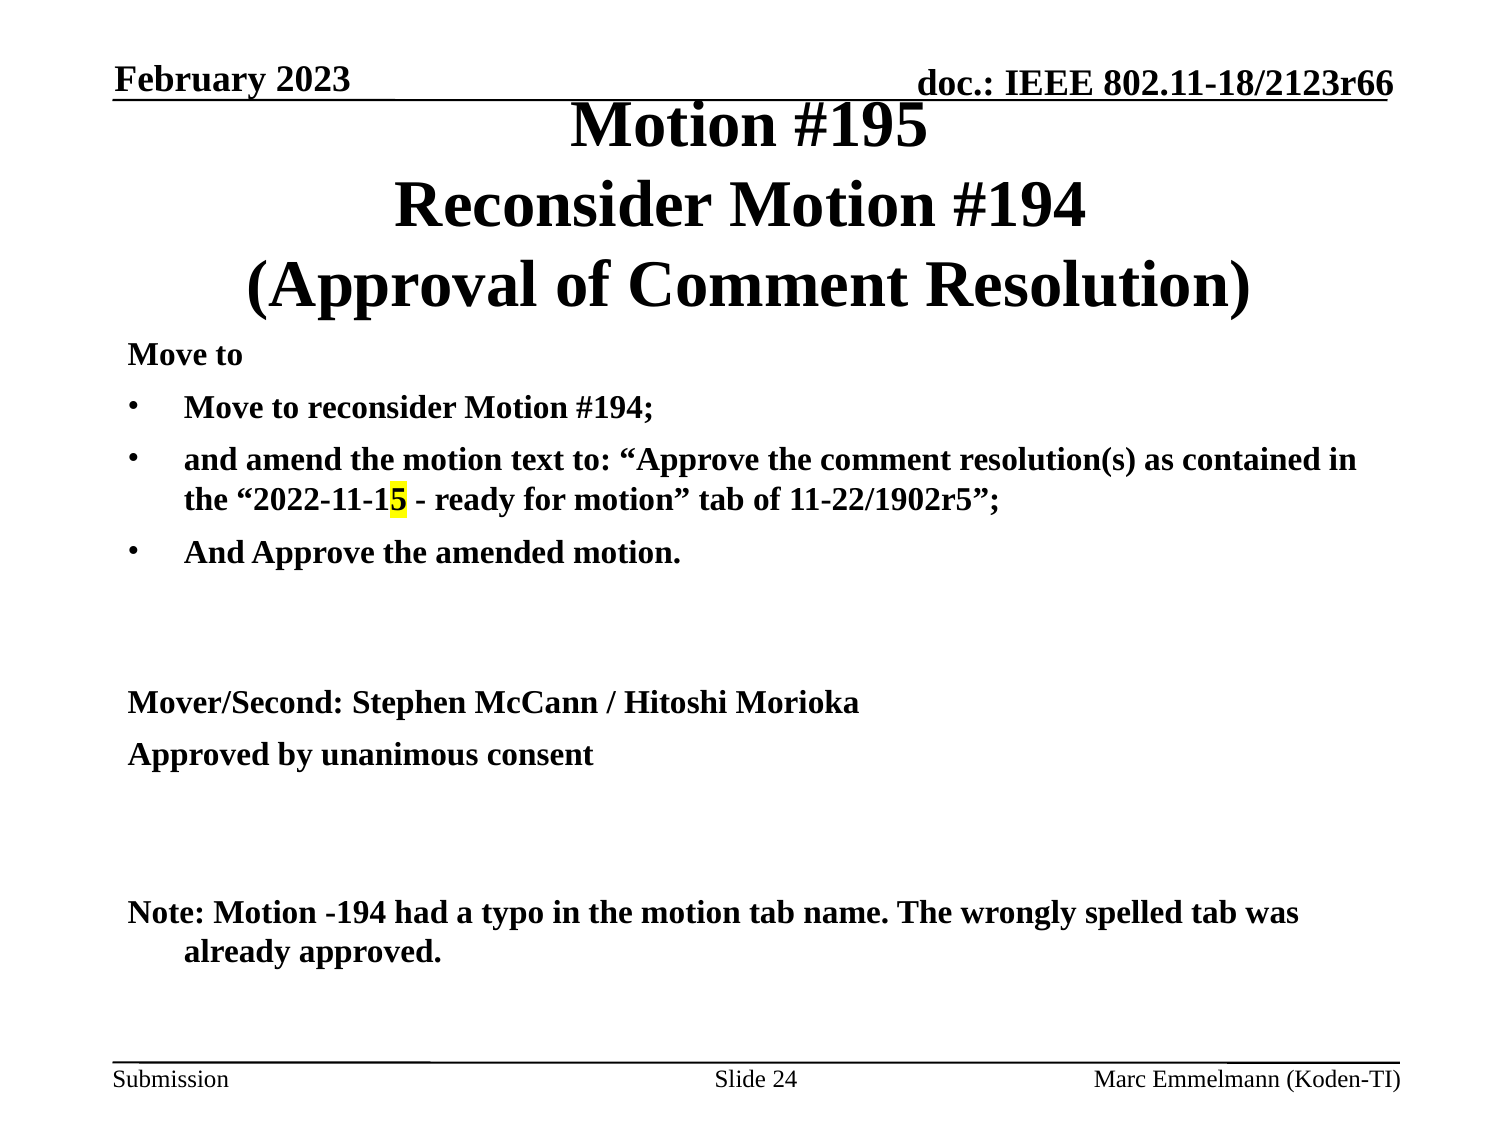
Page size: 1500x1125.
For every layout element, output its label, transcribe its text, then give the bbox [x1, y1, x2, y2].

footer Marc Emmelmann (Koden-TI) [878, 1061, 1402, 1093]
title Motion #195 Reconsider Motion #194 (Approval of Comment Resolution) [112, 112, 1388, 288]
list Move to Move to reconsider Motion #194; and amend the motion text to: “Approve the comment resolution(s) as contained in the “2022-11-15 - ready for motion” tab of 11-22/1902r5”; And Approve the amended motion. Mover/Second: Stephen McCann / Hitoshi Morioka Approved by unanimous consent Note: Motion -194 had a typo in the motion tab name. The wrongly spelled tab was already approved. [112, 324, 1388, 1000]
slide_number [114, 54, 423, 100]
slide_number Slide 24 [712, 1061, 800, 1123]
